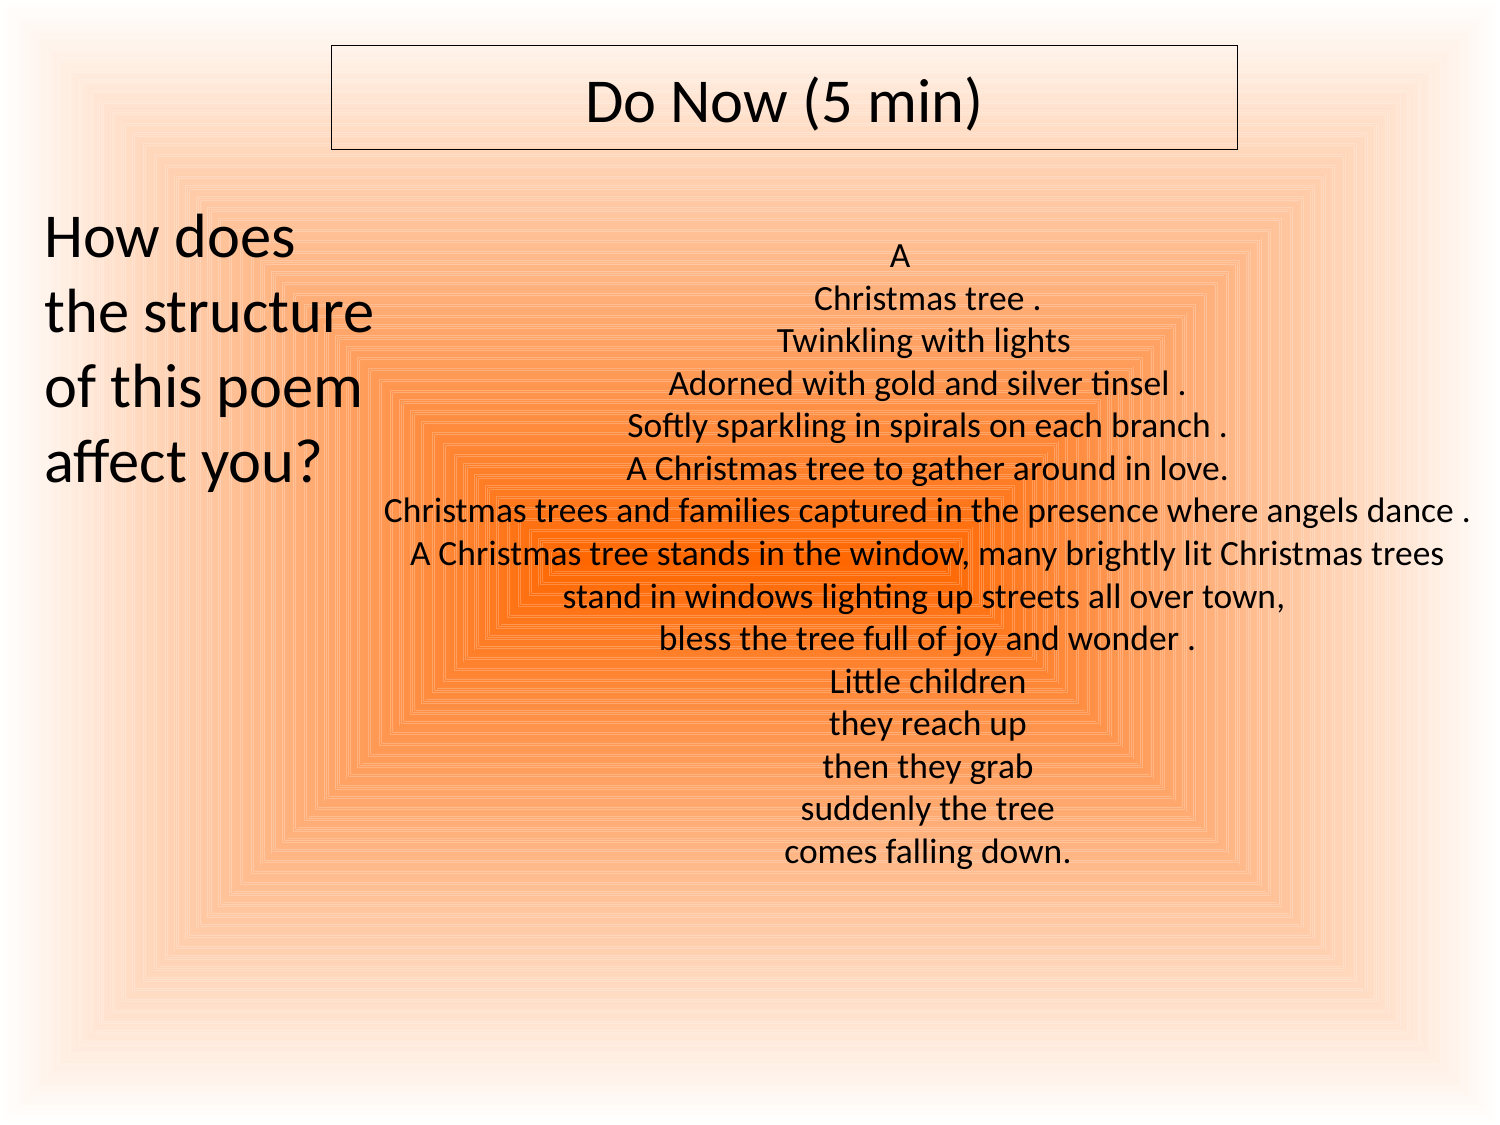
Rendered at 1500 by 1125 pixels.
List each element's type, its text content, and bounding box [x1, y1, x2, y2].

text_box A Christmas tree . Twinkling with lights Adorned with gold and silver tinsel . Softly sparkling in spirals on each branch . A Christmas tree to gather around in love. Christmas trees and families captured in the presence where angels dance . A Christmas tree stands in the window, many brightly lit Christmas trees stand in windows lighting up streets all over town, bless the tree full of joy and wonder . Little children they reach up then they grab suddenly the tree comes falling down. [299, 224, 1500, 1063]
text_box Do Now (5 min) [331, 45, 1238, 150]
text_box How does the structure of this poem affect you? [29, 187, 394, 502]
